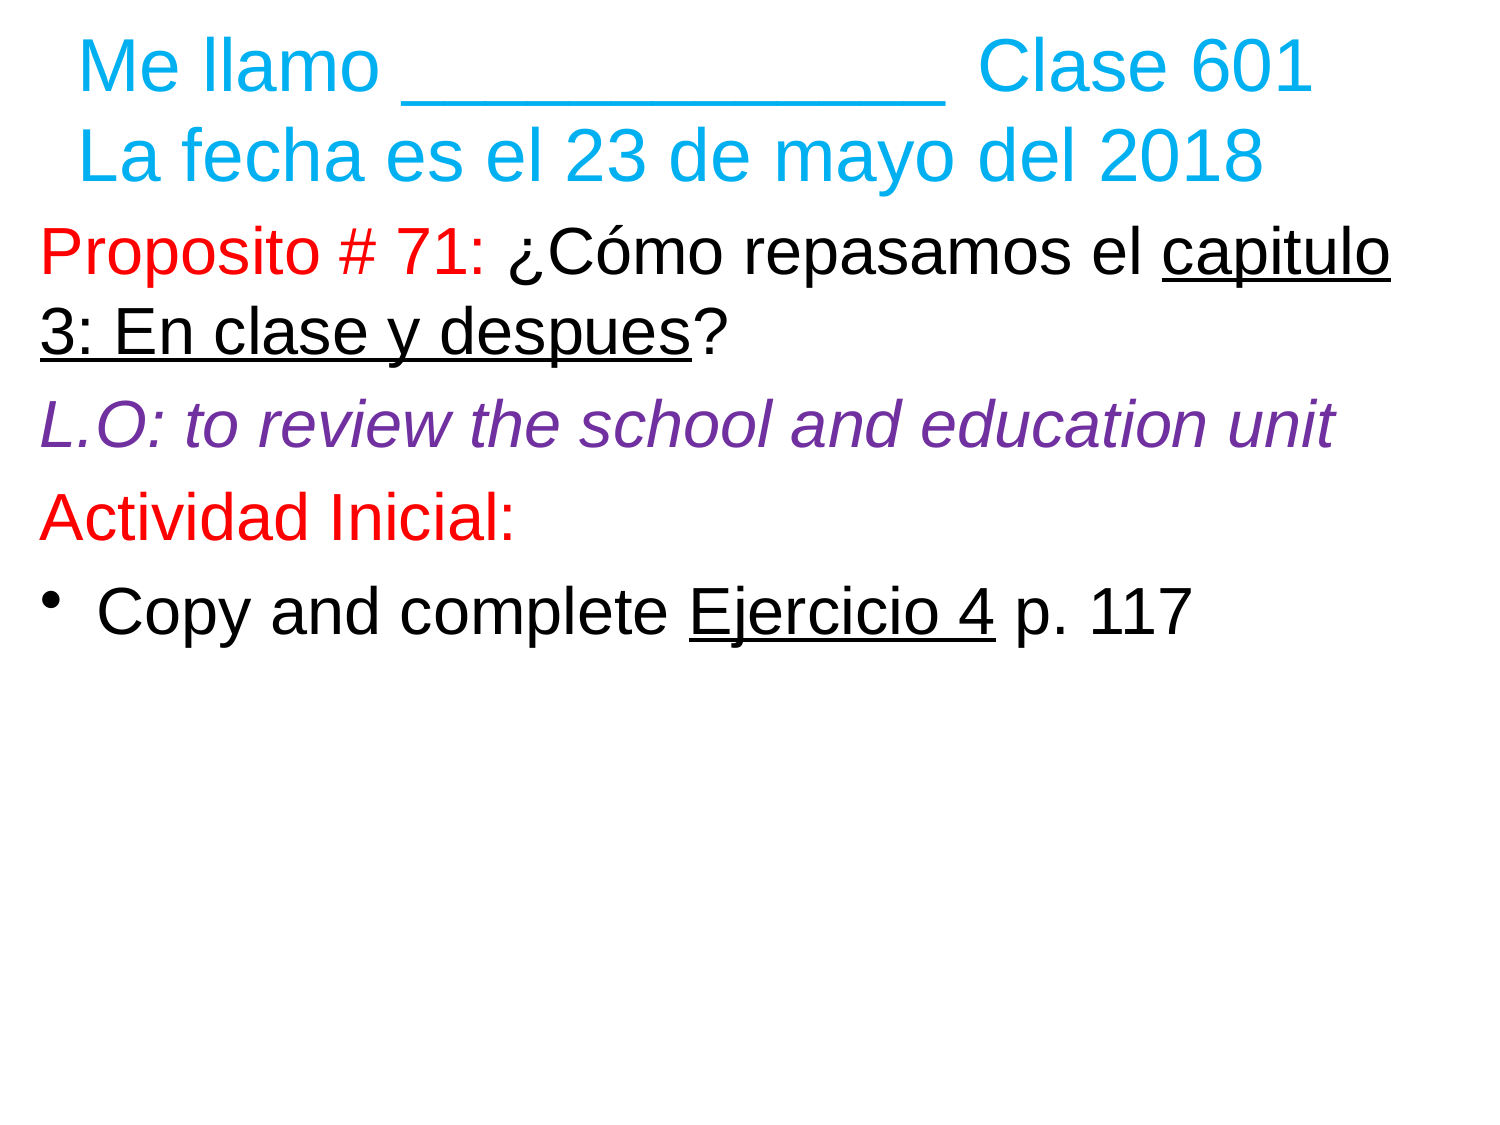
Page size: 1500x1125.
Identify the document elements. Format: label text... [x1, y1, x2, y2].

list Proposito # 71: ¿Cómo repasamos el capitulo 3: En clase y despues? L.O: to review the school and education unit Actividad Inicial: Copy and complete Ejercicio 4 p. 117 [24, 200, 1463, 1075]
title Me llamo _____________ Clase 601 La fecha es el 23 de mayo del 2018 [62, 12, 1463, 200]
